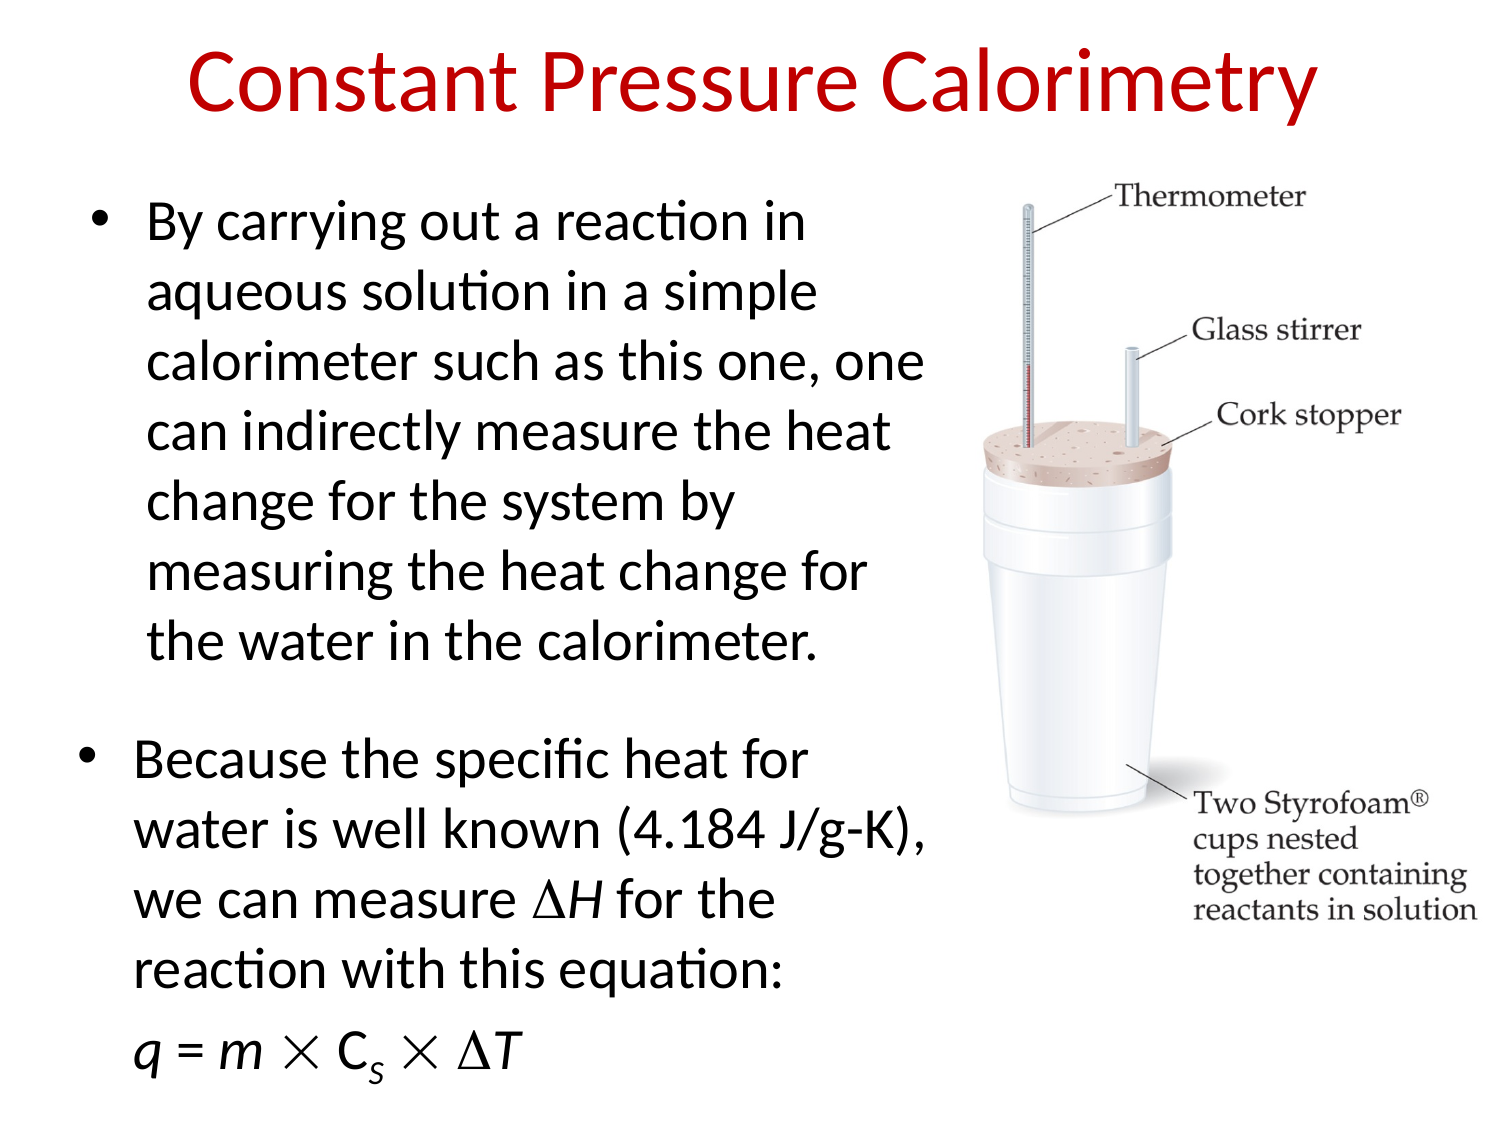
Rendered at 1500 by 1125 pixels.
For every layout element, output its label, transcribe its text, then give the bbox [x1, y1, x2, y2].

picture [974, 174, 1486, 927]
text_box Constant Pressure Calorimetry [74, 12, 1413, 200]
text_box By carrying out a reaction in aqueous solution in a simple calorimeter such as this one, one can indirectly measure the heat change for the system by measuring the heat change for the water in the calorimeter. [75, 174, 950, 675]
text_box Because the specific heat for water is well known (4.184 J/g-K), we can measure H for the reaction with this equation: q = m  CS  T [62, 712, 963, 1125]
